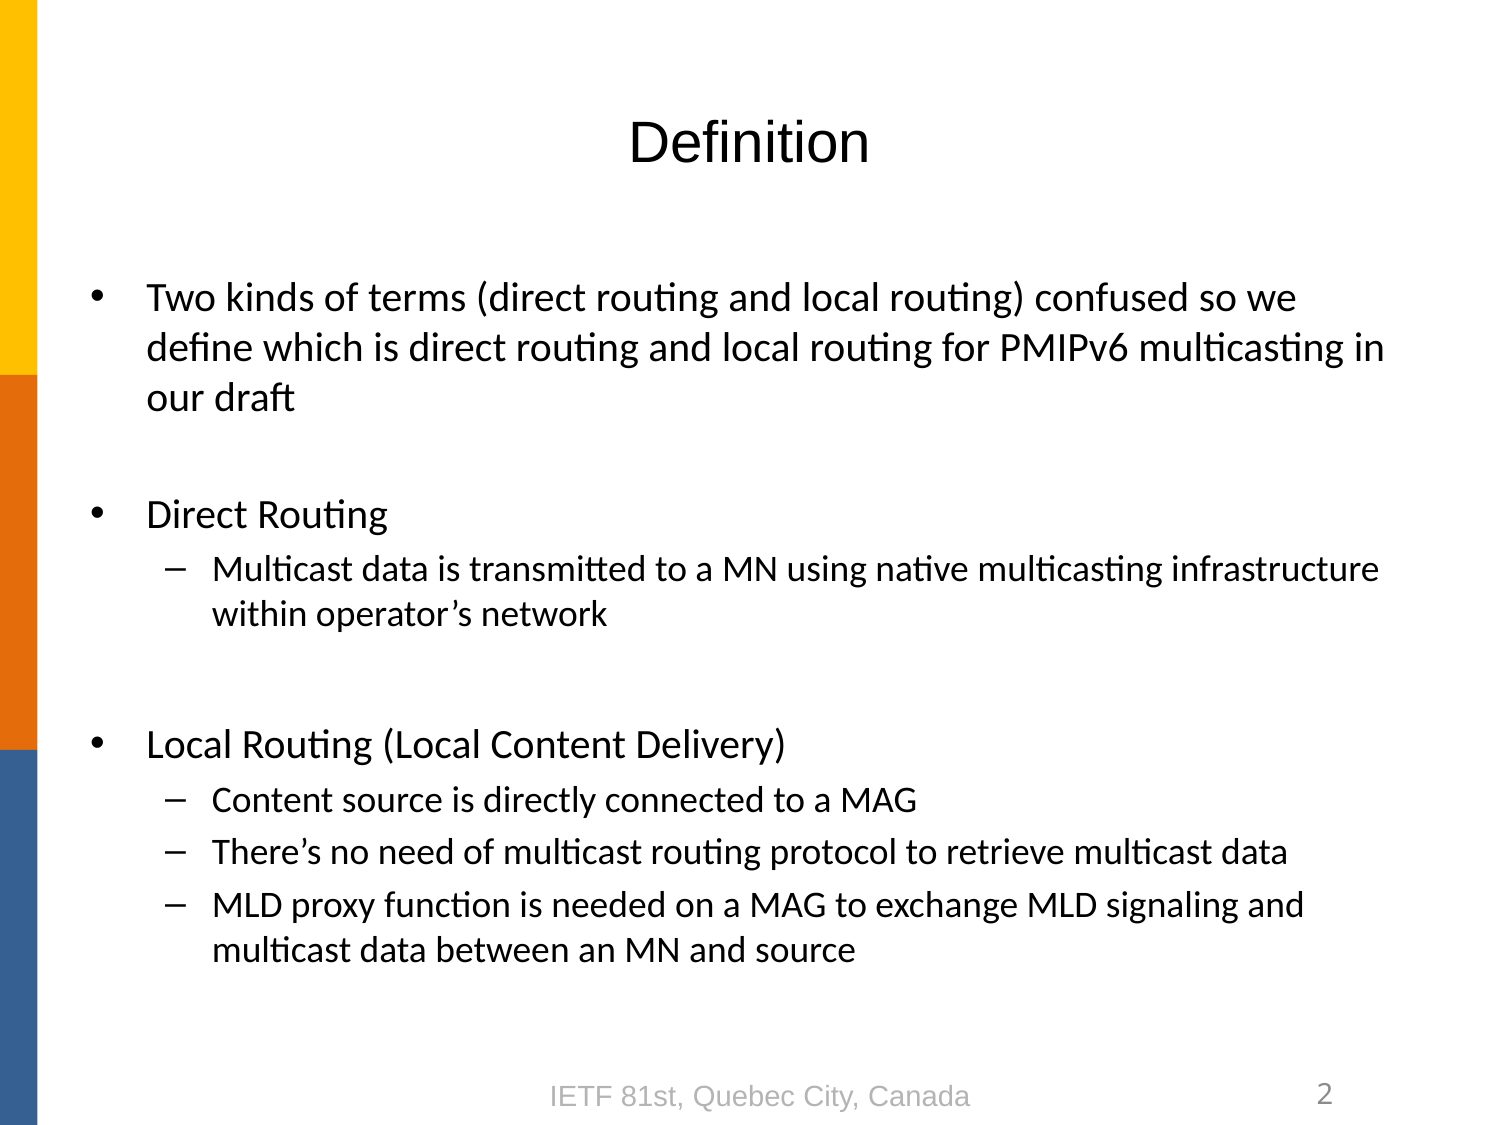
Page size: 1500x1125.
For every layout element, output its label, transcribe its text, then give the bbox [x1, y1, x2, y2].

title Definition [74, 44, 1426, 233]
footer IETF 81st, Quebec City, Canada [512, 1065, 1008, 1125]
slide_number 2 [1149, 1065, 1500, 1125]
list Two kinds of terms (direct routing and local routing) confused so we define which is direct routing and local routing for PMIPv6 multicasting in our draft Direct Routing Multicast data is transmitted to a MN using native multicasting infrastructure within operator’s network Local Routing (Local Content Delivery) Content source is directly connected to a MAG There’s no need of multicast routing protocol to retrieve multicast data MLD proxy function is needed on a MAG to exchange MLD signaling and multicast data between an MN and source [74, 262, 1426, 1006]
